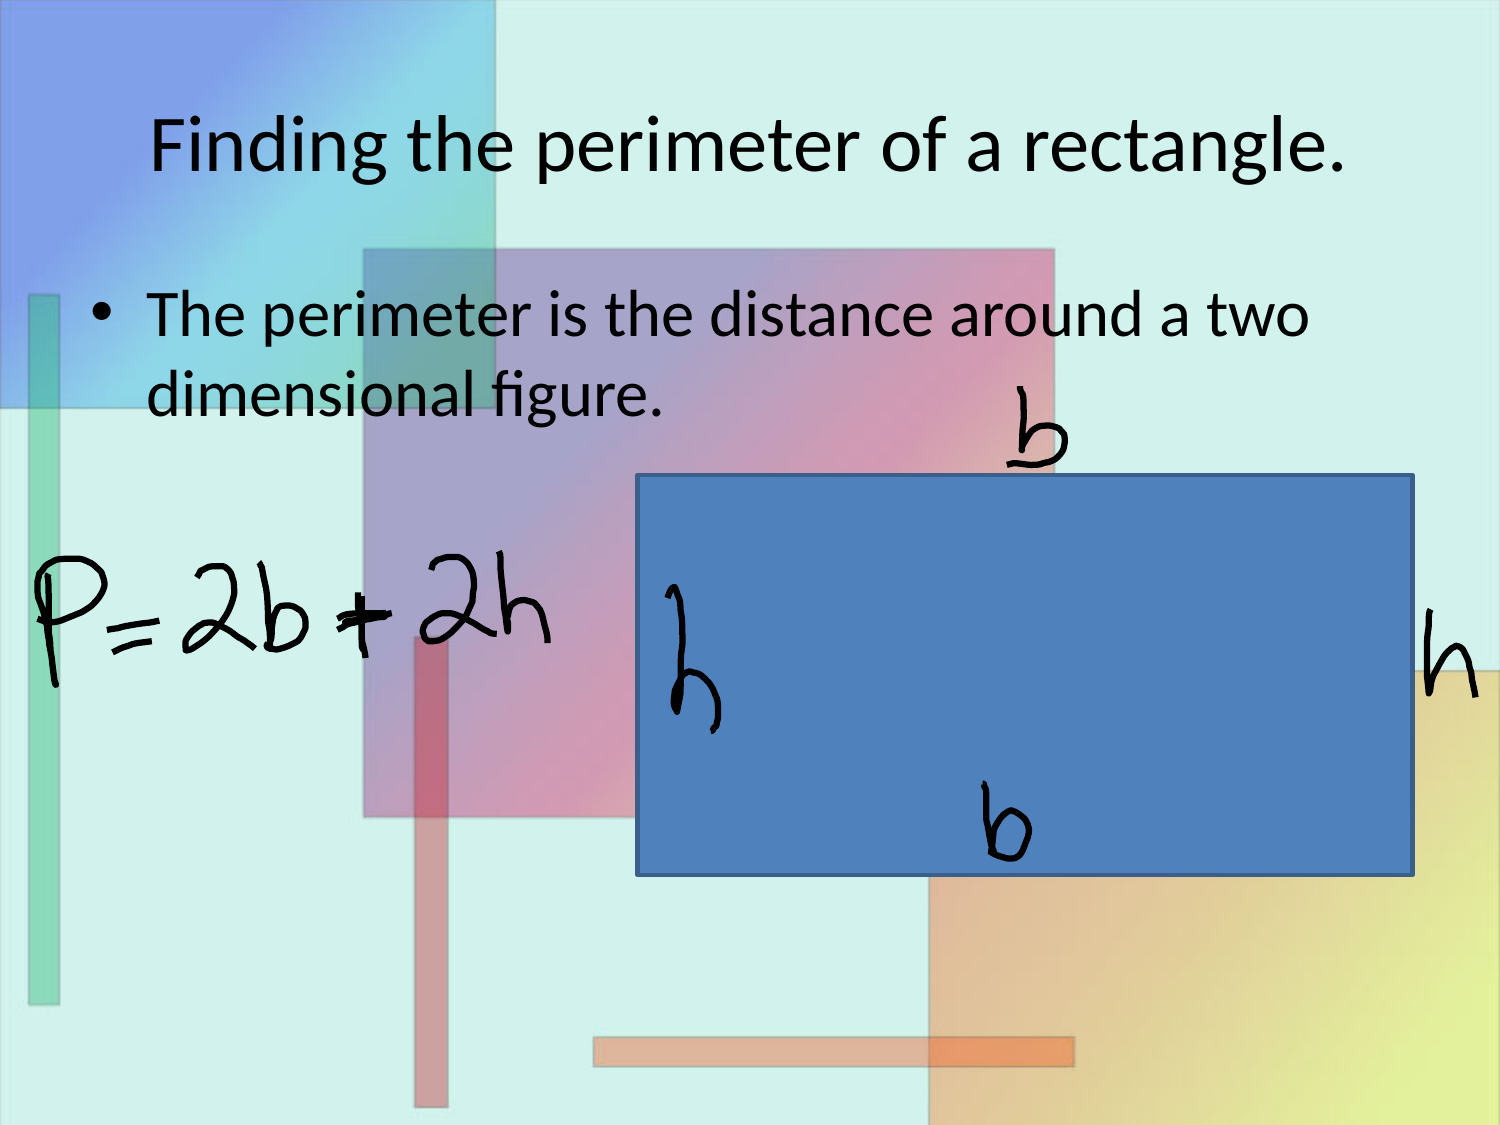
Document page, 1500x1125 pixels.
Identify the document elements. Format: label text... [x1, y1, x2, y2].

text_box [982, 782, 1030, 860]
text_box [421, 556, 497, 642]
text_box [364, 616, 386, 621]
text_box [36, 558, 106, 686]
text_box [357, 592, 361, 618]
text_box [337, 618, 361, 631]
text_box [258, 561, 307, 651]
text_box [184, 565, 256, 652]
text_box [106, 619, 160, 631]
text_box [1006, 386, 1066, 466]
text_box [635, 473, 1415, 877]
text_box [666, 586, 719, 732]
text_box [112, 640, 152, 654]
picture [0, 0, 1500, 1125]
text_box [361, 596, 367, 659]
text_box [376, 612, 392, 616]
text_box [498, 550, 549, 644]
text_box [363, 612, 387, 616]
text_box [1426, 608, 1477, 698]
list The perimeter is the distance around a two dimensional figure. [75, 262, 1425, 1005]
text_box [337, 612, 358, 620]
title Finding the perimeter of a rectangle. [75, 45, 1425, 233]
